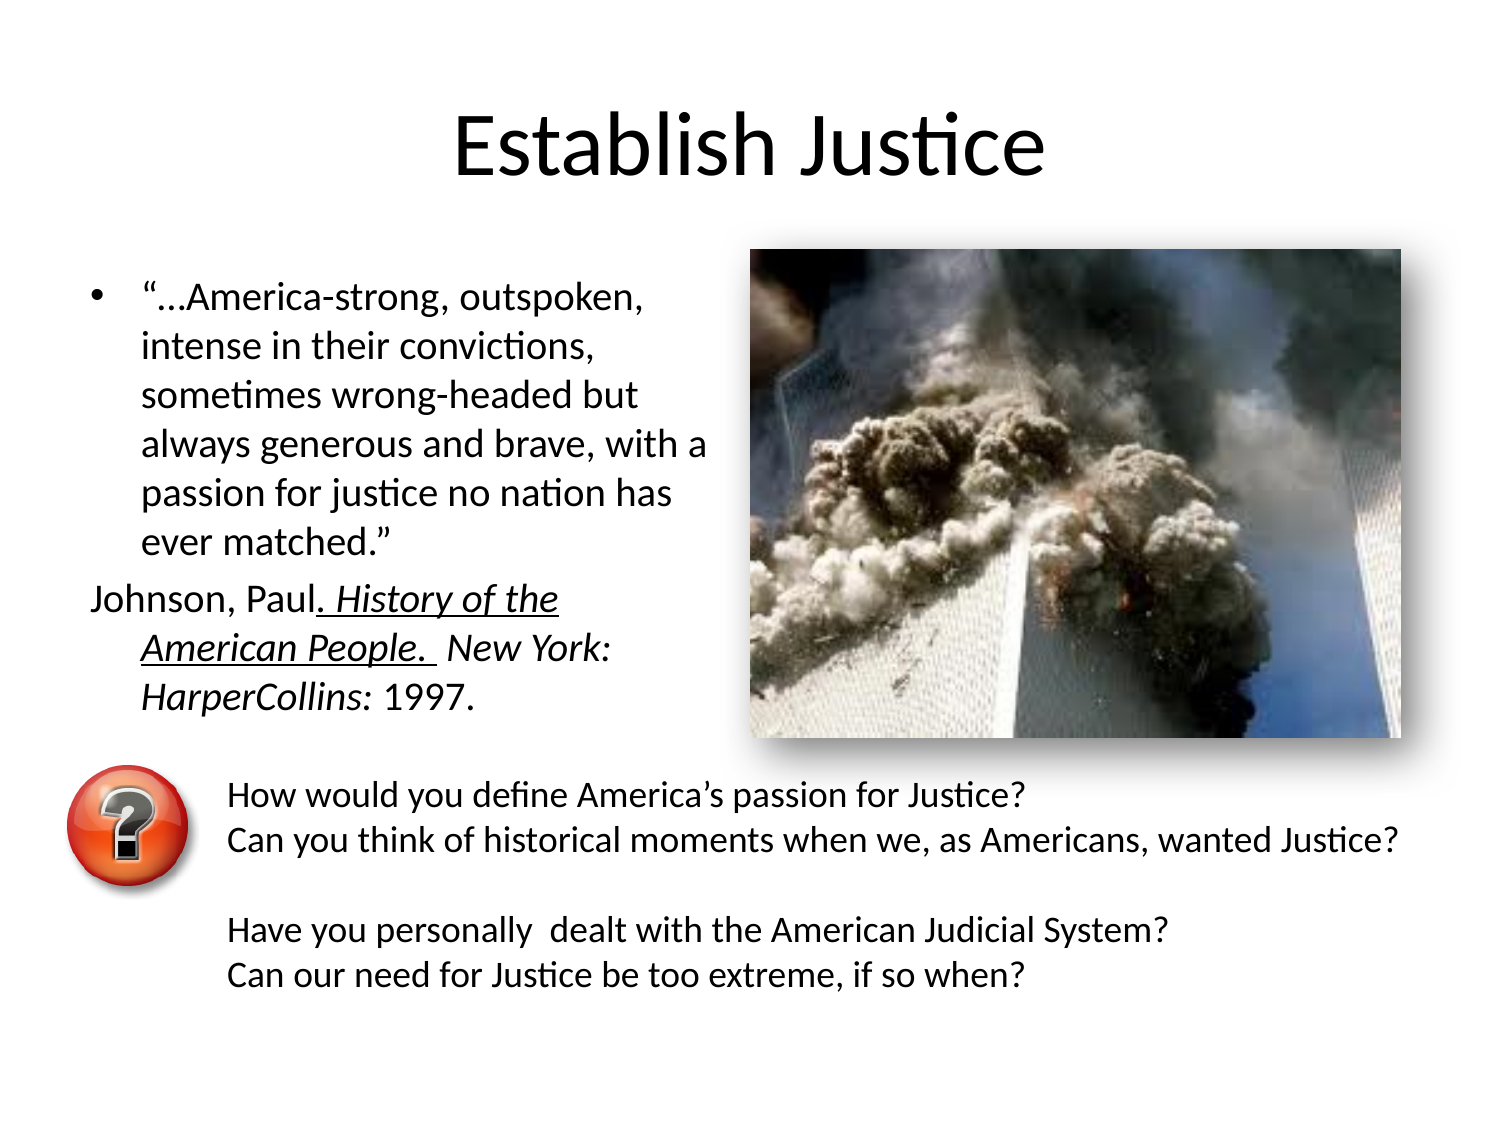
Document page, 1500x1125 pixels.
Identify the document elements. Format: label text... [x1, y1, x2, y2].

text_box How would you define America’s passion for Justice? Can you think of historical moments when we, as Americans, wanted Justice? Have you personally dealt with the American Judicial System? Can our need for Justice be too extreme, if so when? [212, 762, 1500, 1048]
title Establish Justice [75, 45, 1425, 233]
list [749, 249, 1402, 738]
picture [62, 762, 201, 901]
list “…America-strong, outspoken, intense in their convictions, sometimes wrong-headed but always generous and brave, with a passion for justice no nation has ever matched.” Johnson, Paul. History of the American People. New York: HarperCollins: 1997. [75, 262, 738, 738]
